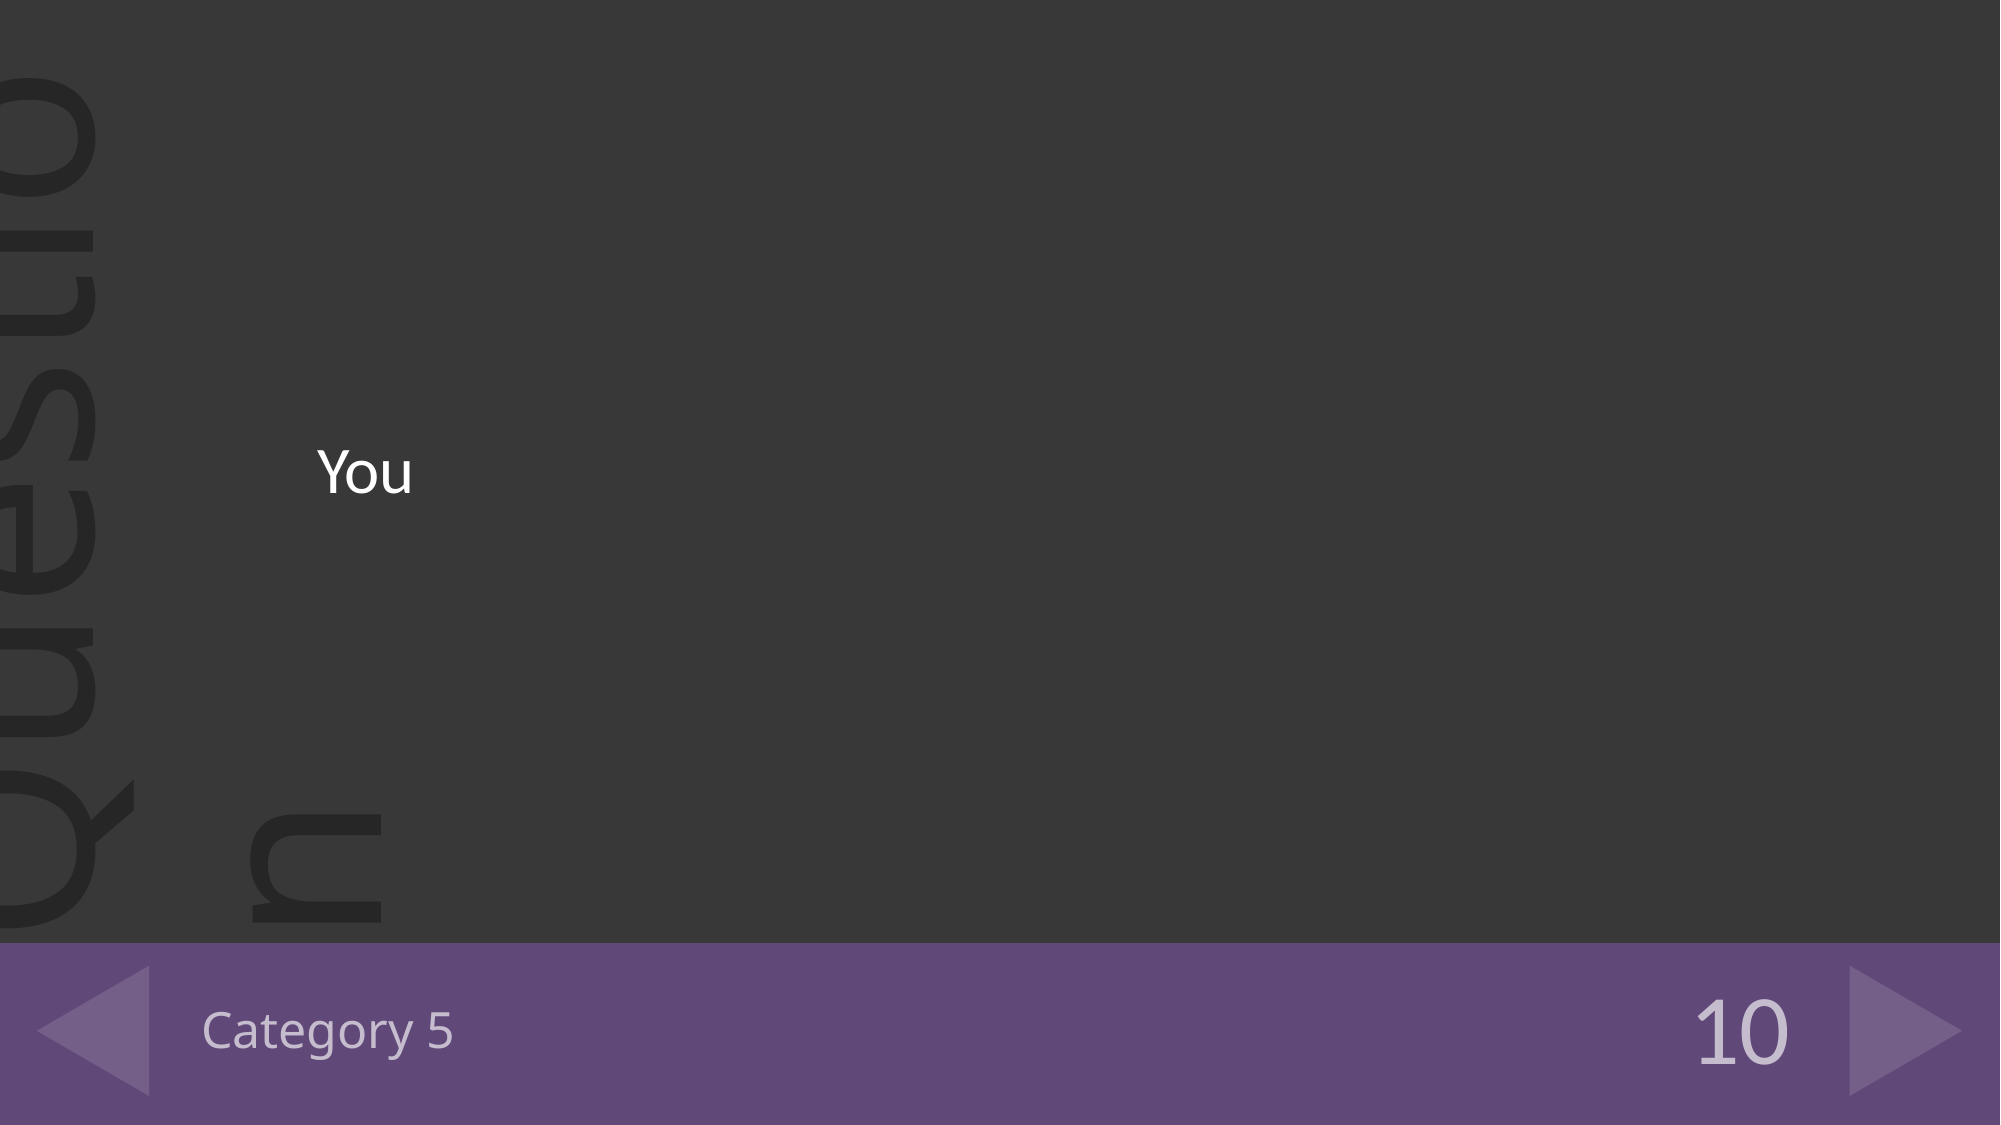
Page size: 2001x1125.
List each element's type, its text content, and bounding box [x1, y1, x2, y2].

title Category 5 [185, 967, 1494, 1097]
list 10 [1494, 967, 1806, 1097]
list You [302, 307, 1760, 636]
